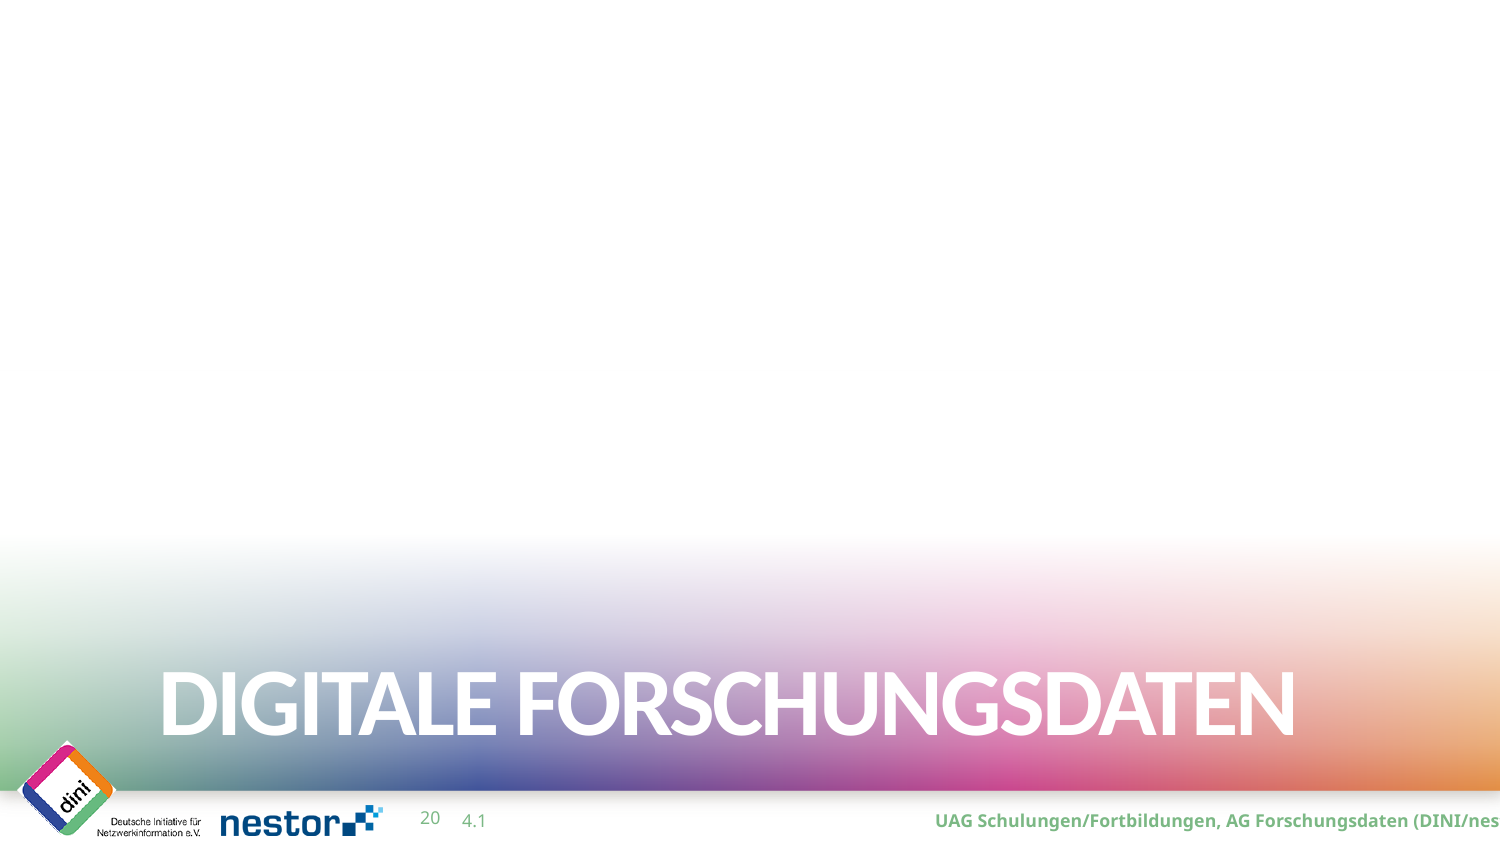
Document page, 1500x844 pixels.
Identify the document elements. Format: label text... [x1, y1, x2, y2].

picture [0, 368, 1500, 844]
title Digitale Forschungsdaten [149, 604, 1495, 765]
slide_number 19 [406, 801, 454, 841]
text_box 4.1 [433, 801, 502, 838]
